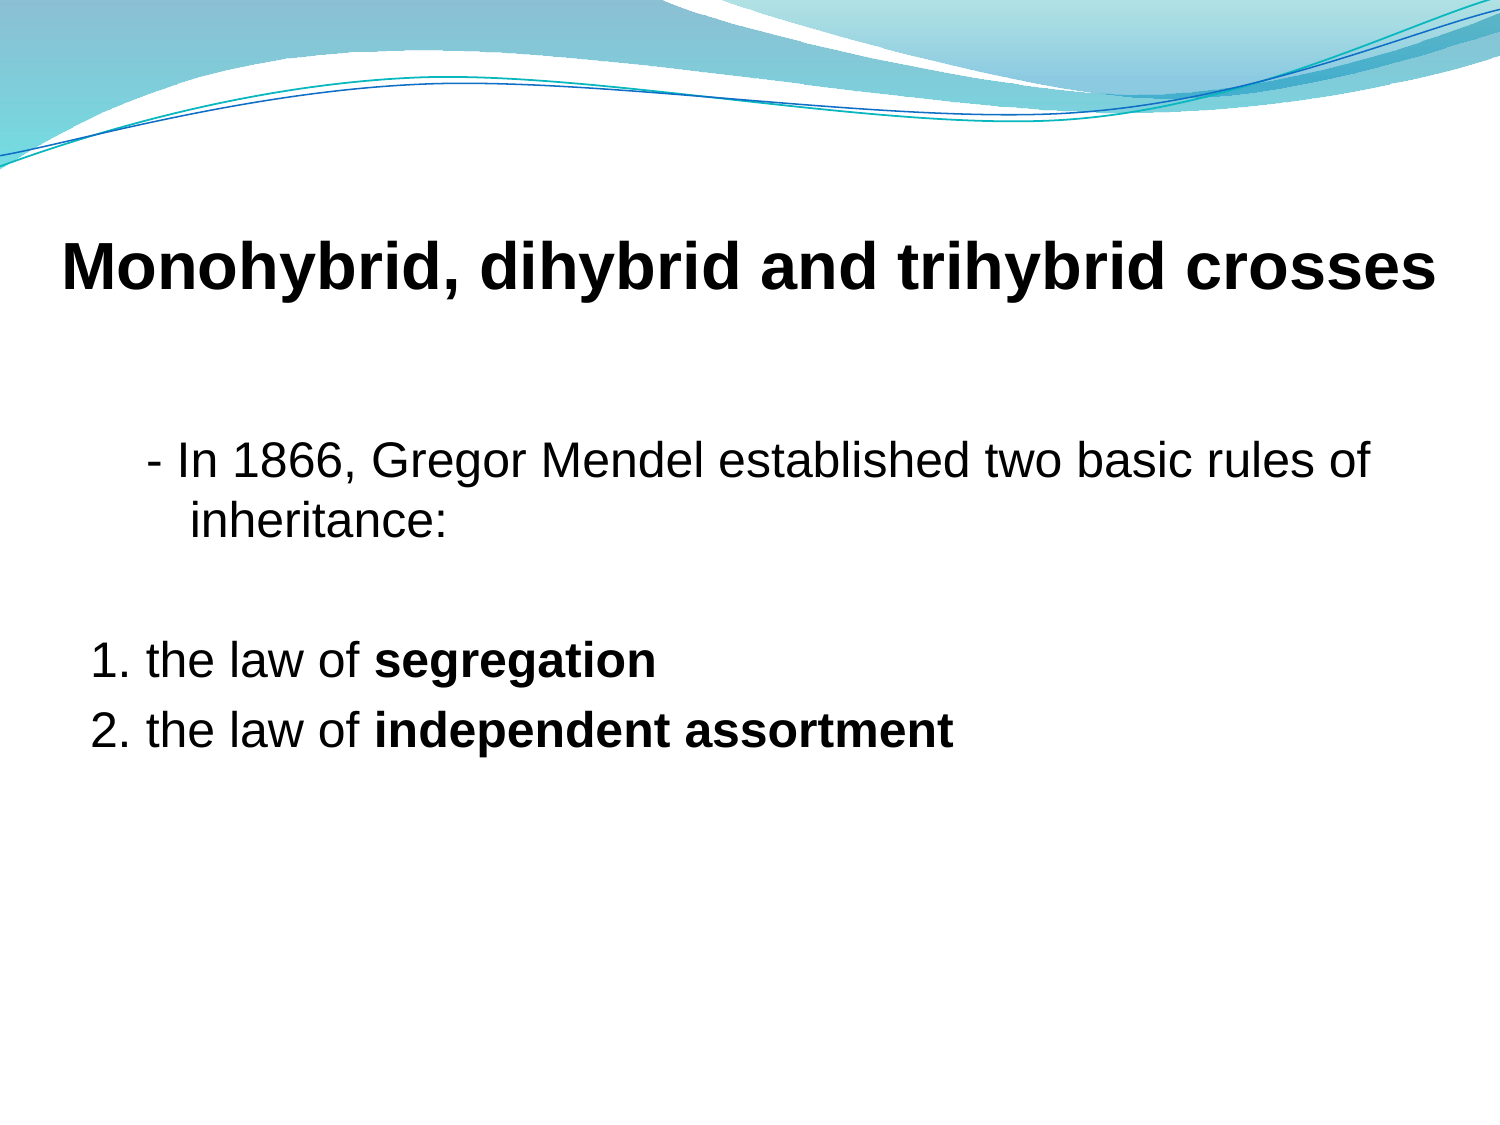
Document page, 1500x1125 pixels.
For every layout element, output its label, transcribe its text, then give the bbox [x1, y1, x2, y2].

title Monohybrid, dihybrid and trihybrid crosses [0, 115, 1500, 304]
list - In 1866, Gregor Mendel established two basic rules of inheritance: 1. the law of segregation 2. the law of independent assortment [75, 350, 1463, 1038]
